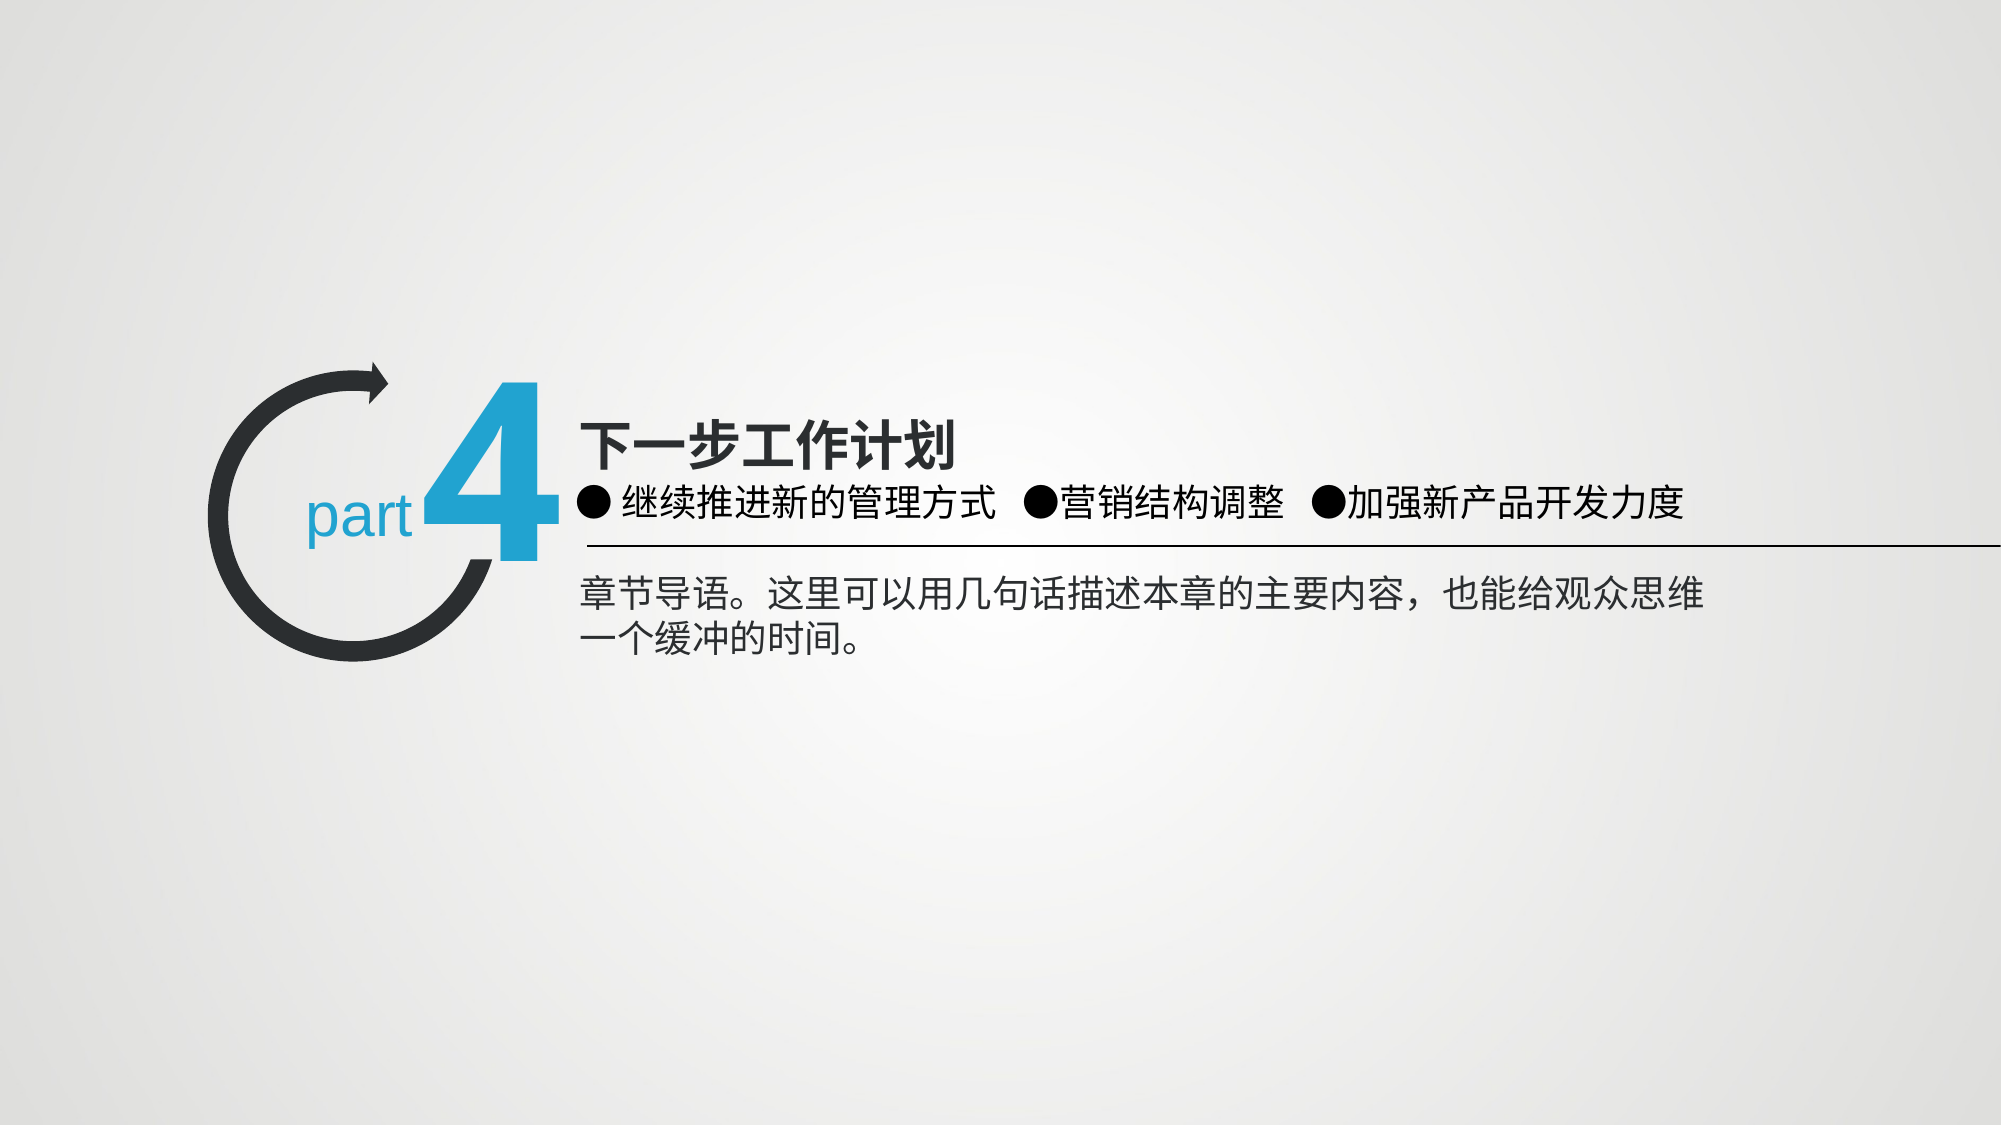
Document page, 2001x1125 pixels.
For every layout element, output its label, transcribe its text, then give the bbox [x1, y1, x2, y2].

text_box [207, 361, 493, 662]
text_box part [290, 466, 429, 557]
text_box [560, 404, 1793, 669]
picture [0, 0, 2001, 1125]
text_box 4 [405, 304, 579, 620]
